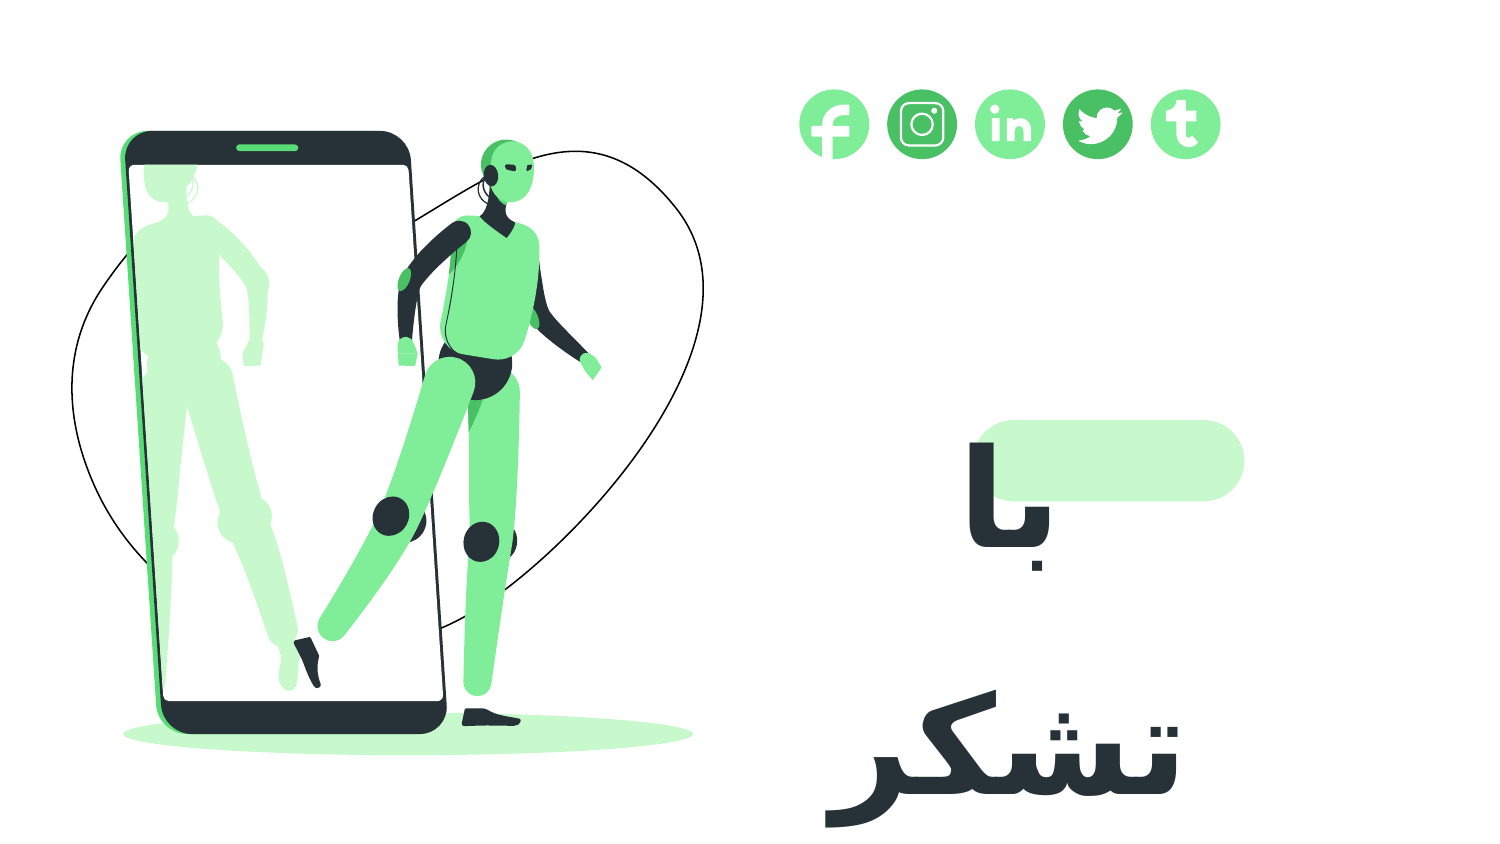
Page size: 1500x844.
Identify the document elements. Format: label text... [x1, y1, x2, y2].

text_box [71, 272, 113, 521]
text_box با تشکر [752, 320, 1268, 830]
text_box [118, 130, 694, 756]
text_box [799, 89, 1221, 160]
text_box [699, 254, 704, 327]
